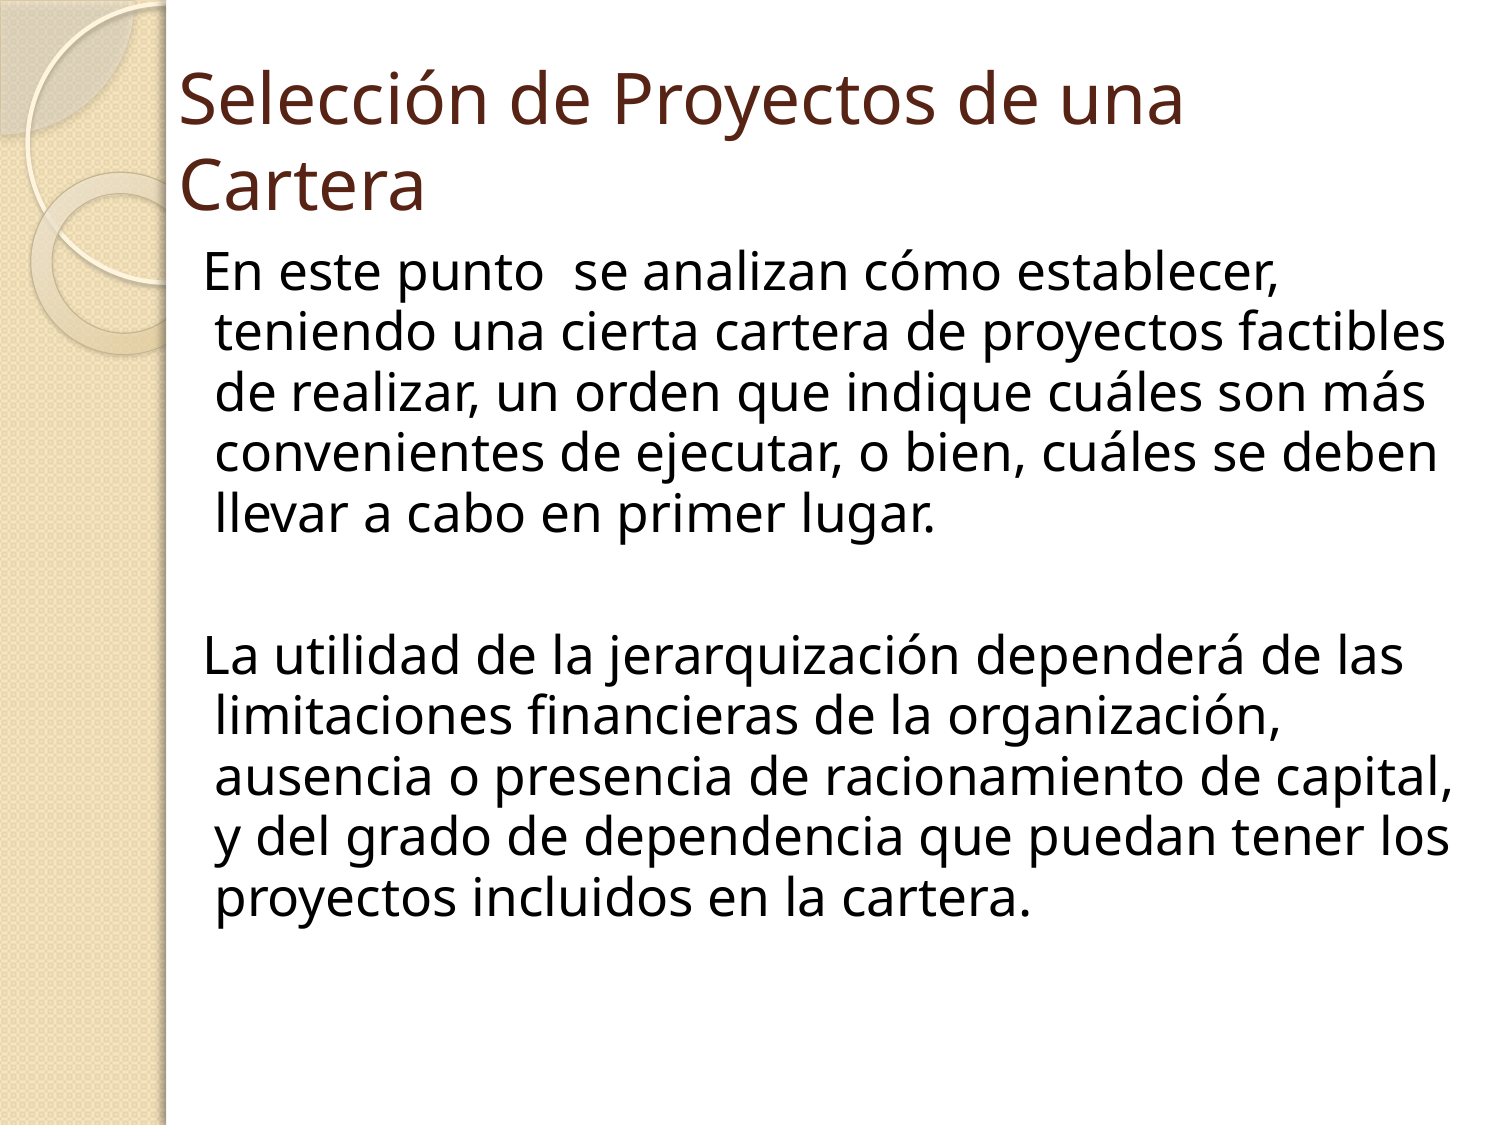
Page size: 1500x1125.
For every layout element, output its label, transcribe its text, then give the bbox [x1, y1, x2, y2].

title Selección de Proyectos de una Cartera [164, 45, 1466, 233]
list En este punto se analizan cómo establecer, teniendo una cierta cartera de proyectos factibles de realizar, un orden que indique cuáles son más convenientes de ejecutar, o bien, cuáles se deben llevar a cabo en primer lugar. La utilidad de la jerarquización dependerá de las limitaciones financieras de la organización, ausencia o presencia de racionamiento de capital, y del grado de dependencia que puedan tener los proyectos incluidos en la cartera. [187, 234, 1477, 1022]
